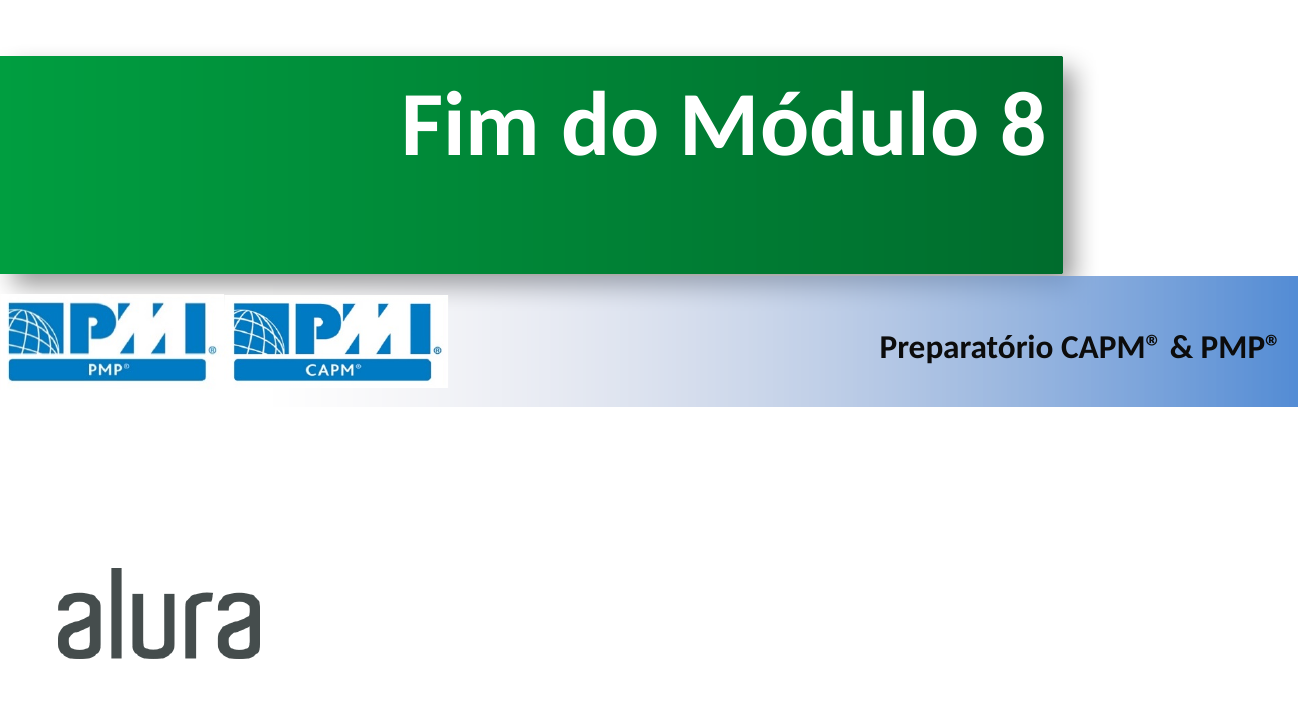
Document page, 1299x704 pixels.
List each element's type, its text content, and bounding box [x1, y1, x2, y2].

text_box Preparatório CAPM® & PMP® [452, 317, 1298, 374]
text_box Fim do Módulo 8 [0, 56, 1063, 274]
picture [58, 568, 260, 660]
text_box [270, 374, 1298, 407]
text_box [270, 276, 1298, 317]
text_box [0, 294, 449, 390]
